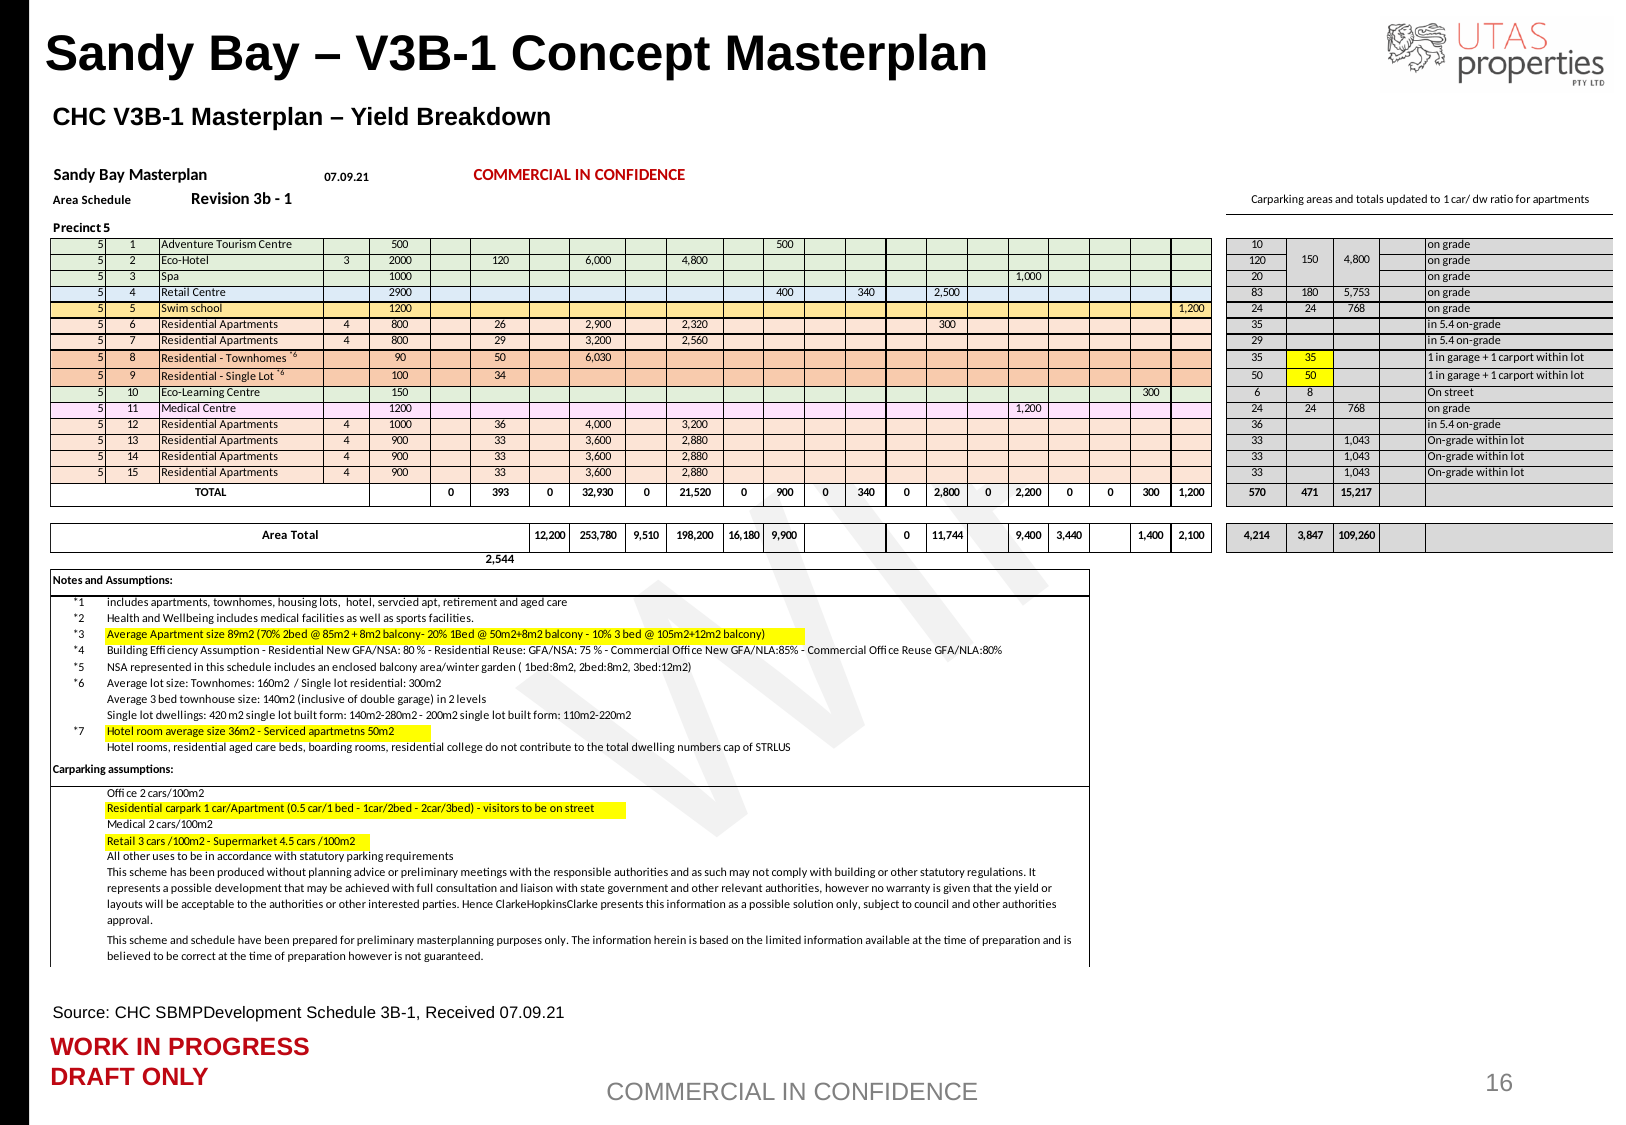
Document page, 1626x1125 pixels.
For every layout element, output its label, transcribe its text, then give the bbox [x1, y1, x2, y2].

picture [1380, 16, 1614, 93]
title Sandy Bay – V3B-1 Concept Masterplan [44, 27, 1380, 82]
text_box CHC V3B-1 Masterplan – Yield Breakdown [37, 92, 902, 138]
picture [50, 166, 1614, 968]
text_box Source: CHC SBMPDevelopment Schedule 3B-1, Received 07.09.21 [37, 993, 902, 1029]
text_box WORK IN PROGRESS DRAFT ONLY [50, 1030, 369, 1091]
